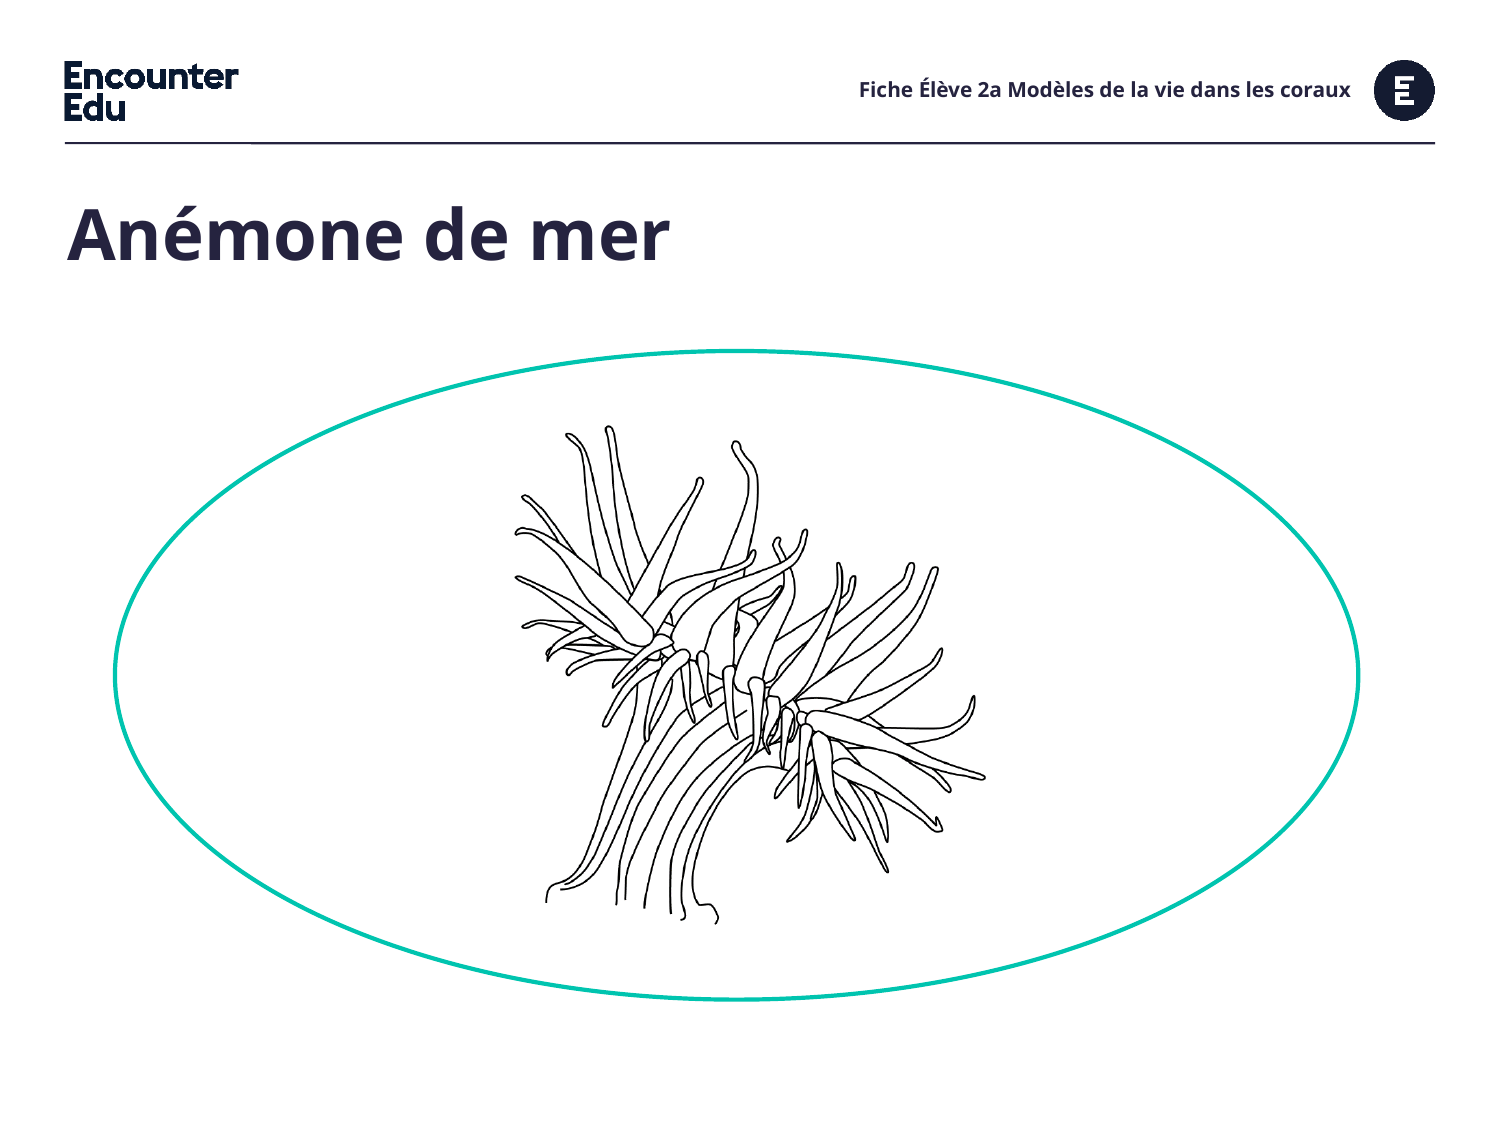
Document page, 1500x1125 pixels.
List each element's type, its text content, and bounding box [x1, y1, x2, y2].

text_box [114, 366, 1359, 1000]
picture [514, 425, 986, 925]
picture [1372, 58, 1436, 122]
picture [60, 59, 243, 122]
title Fiche Élève 2a Modèles de la vie dans les coraux [749, 67, 1359, 114]
list Anémone de mer [59, 191, 929, 394]
